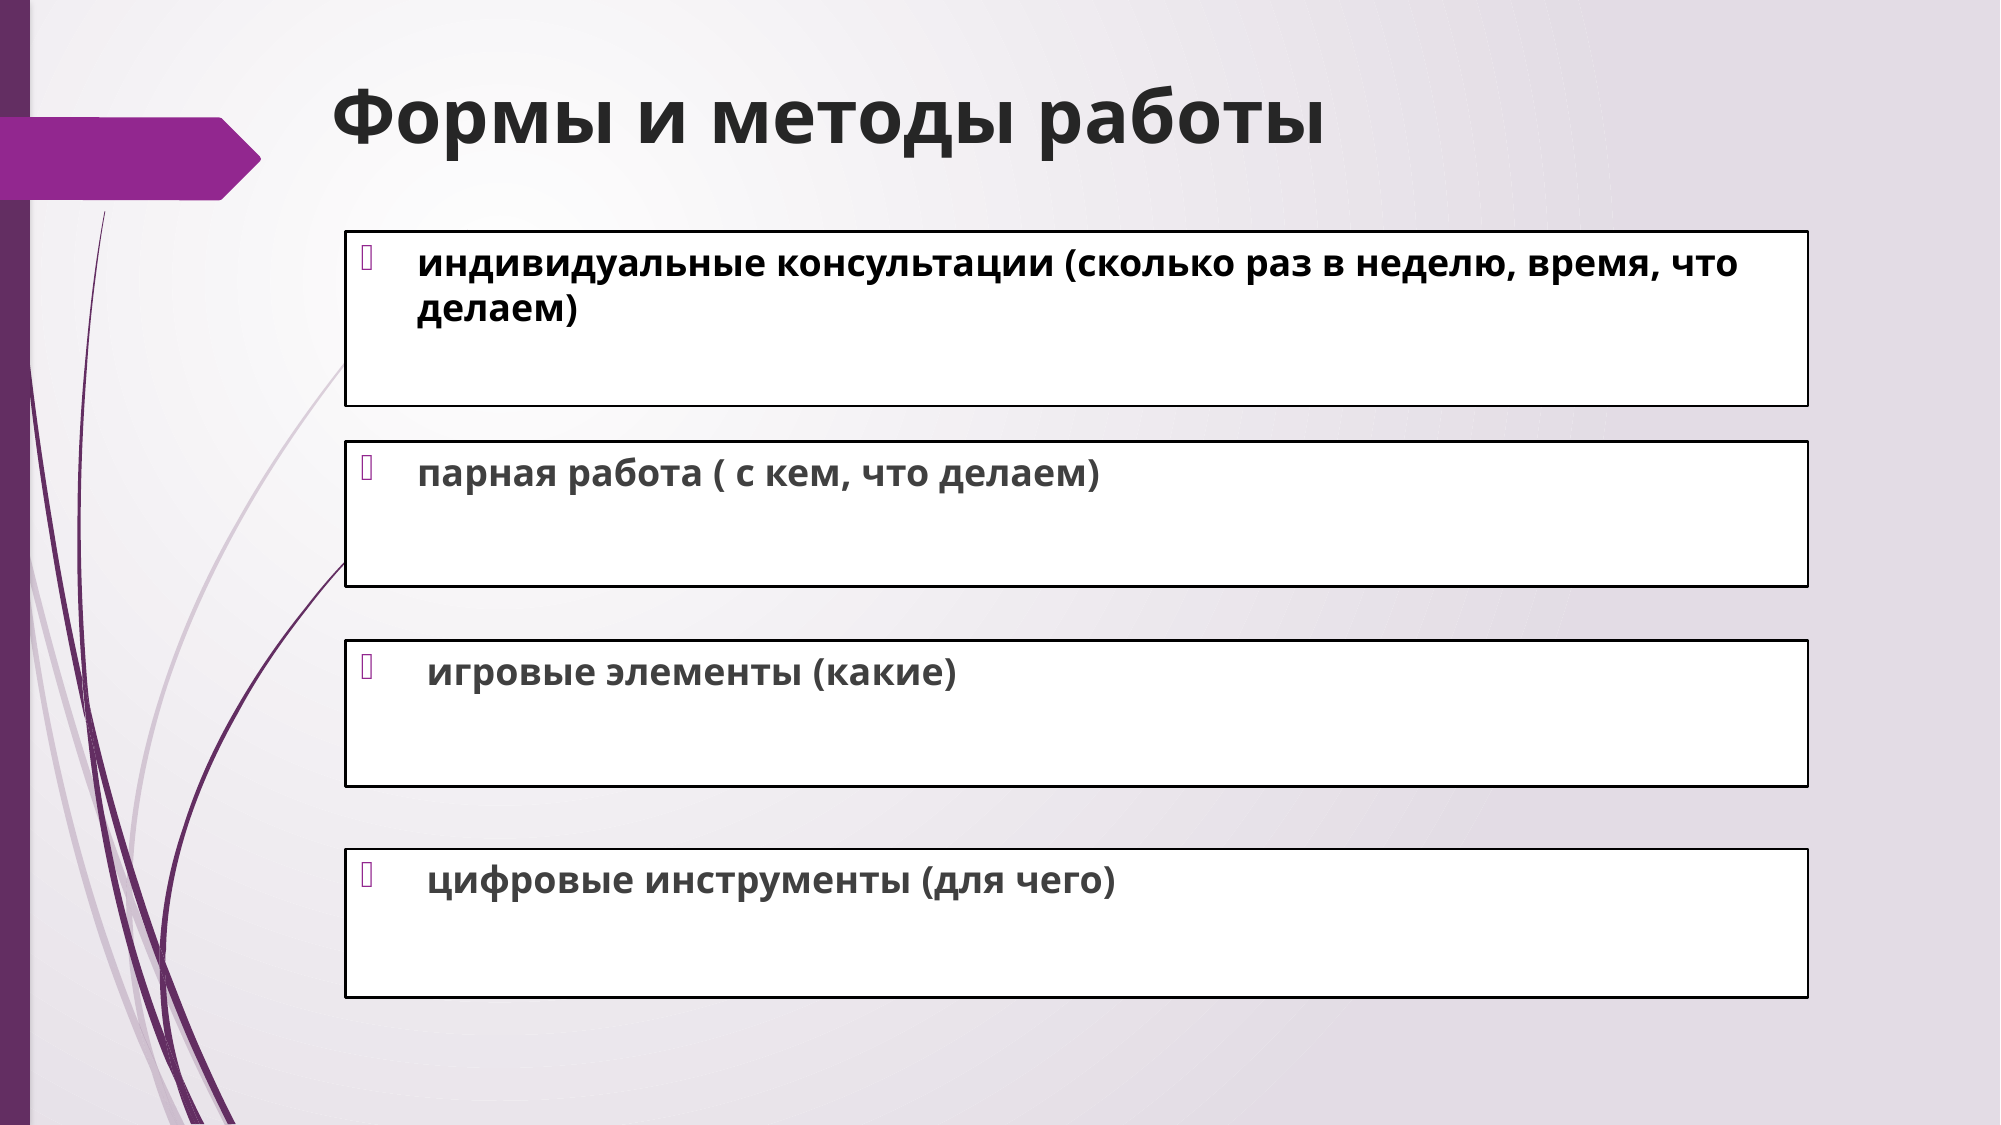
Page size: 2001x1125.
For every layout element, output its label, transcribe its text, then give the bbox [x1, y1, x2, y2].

text_box цифровые инструменты (для чего) [344, 848, 1809, 999]
list индивидуальные консультации (сколько раз в неделю, время, что делаем) [344, 230, 1809, 407]
title Формы и методы работы [316, 60, 1884, 272]
text_box игровые элементы (какие) [344, 639, 1809, 788]
text_box парная работа ( с кем, что делаем) [344, 440, 1809, 588]
